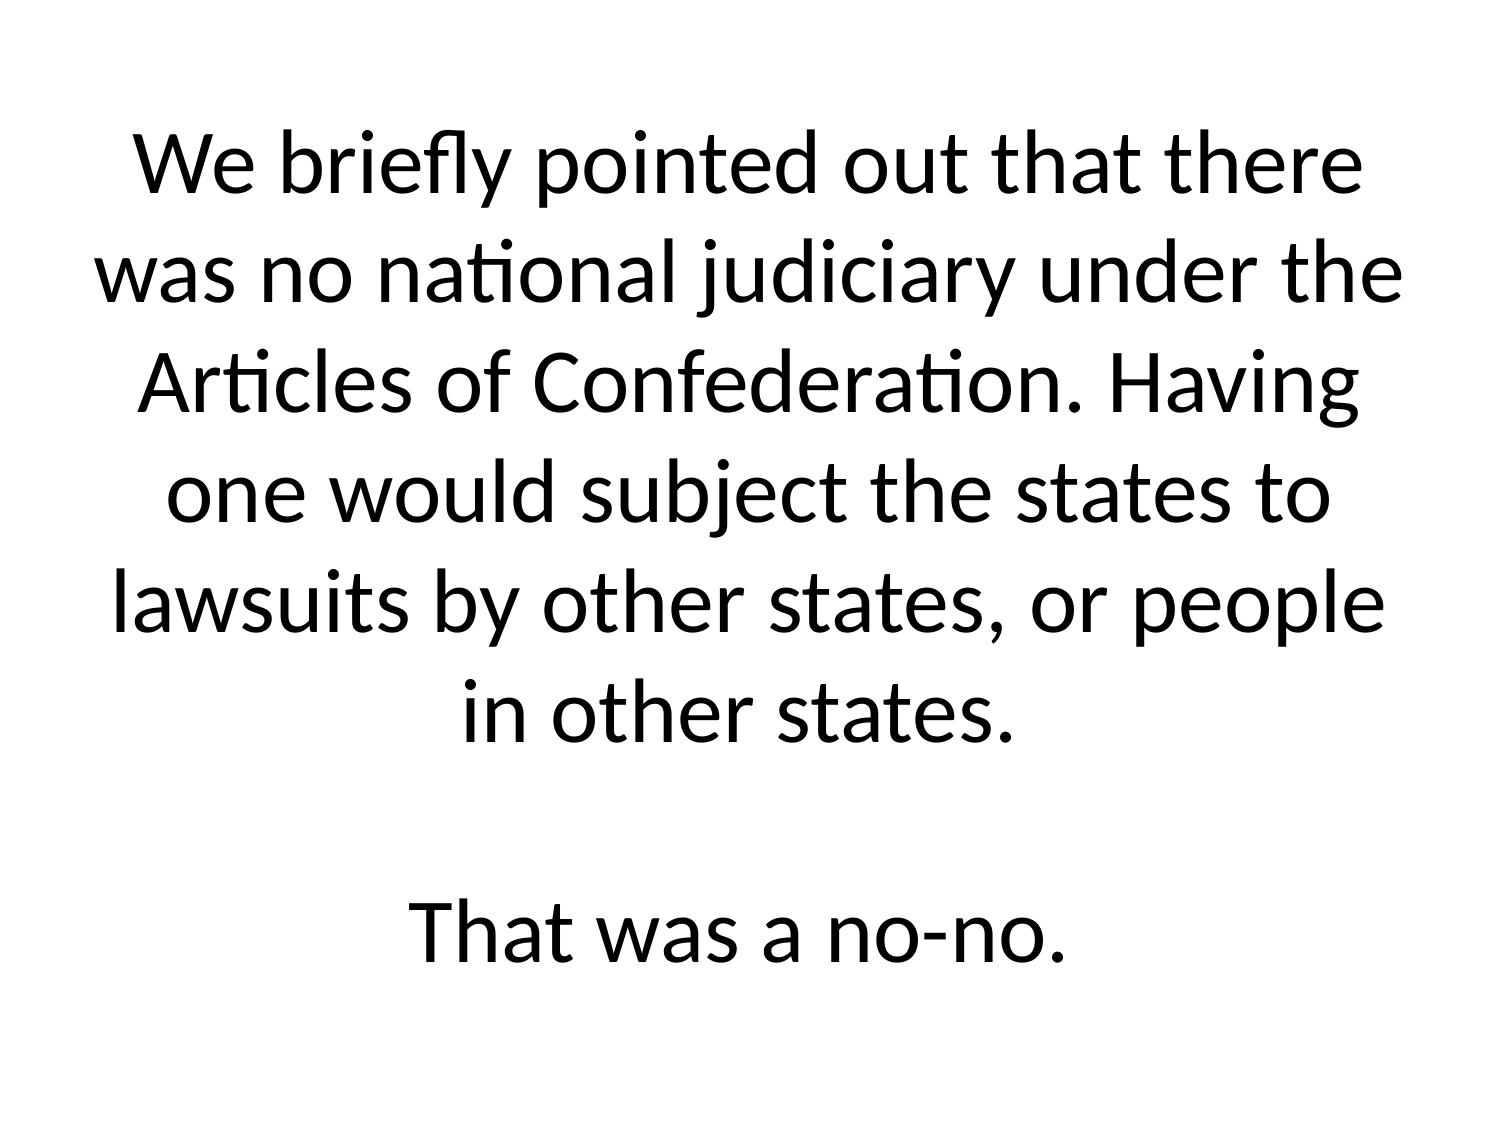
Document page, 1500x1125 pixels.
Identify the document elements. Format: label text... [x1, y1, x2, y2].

title We briefly pointed out that there was no national judiciary under the Articles of Confederation. Having one would subject the states to lawsuits by other states, or people in other states. That was a no-no. [74, 44, 1426, 1038]
